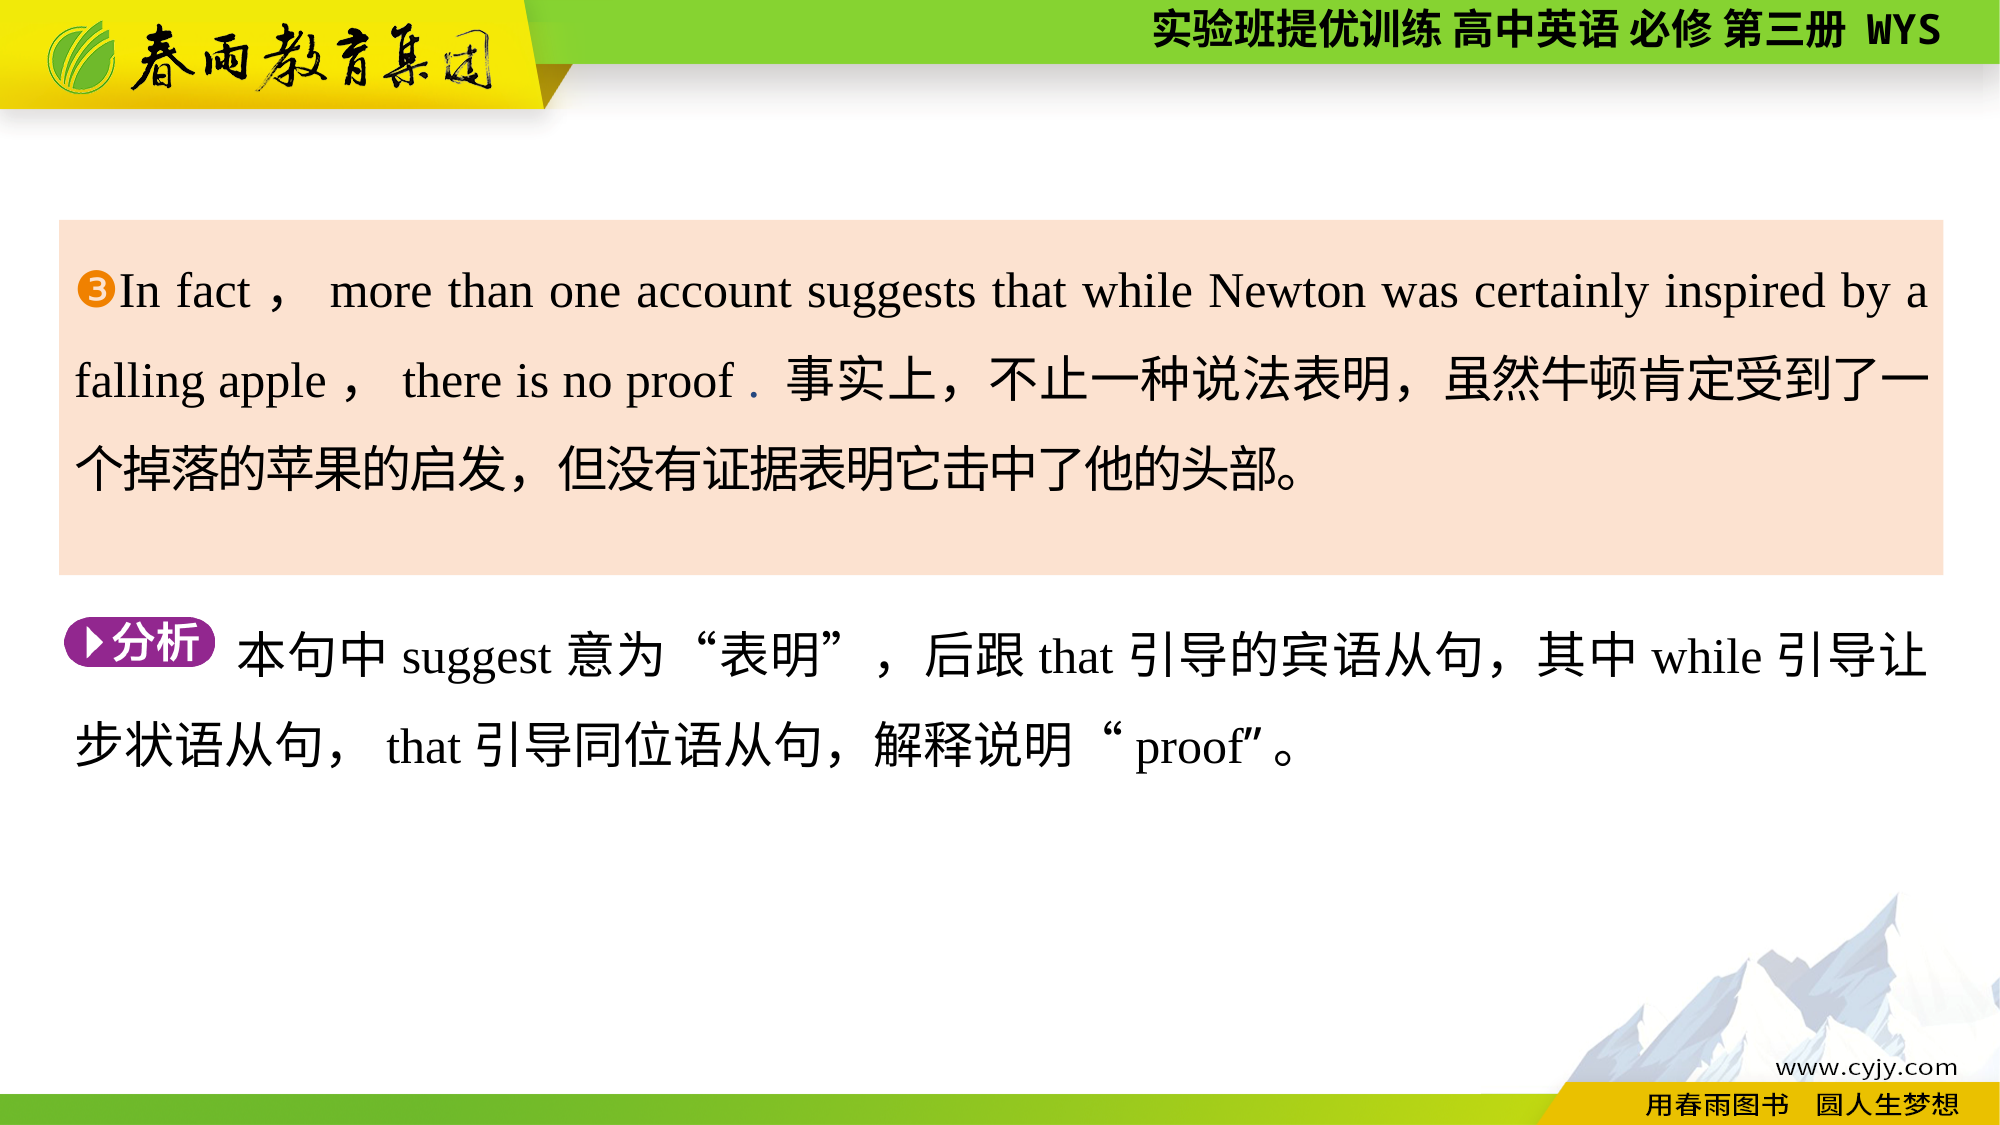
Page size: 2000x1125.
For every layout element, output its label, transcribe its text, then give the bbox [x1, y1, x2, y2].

picture [0, 0, 2000, 1125]
text_box 本句中suggest意为“表明”，后跟that引导的宾语从句，其中while引导让步状语从句，that引导同位语从句，解释说明“proof”。 [59, 586, 1944, 782]
